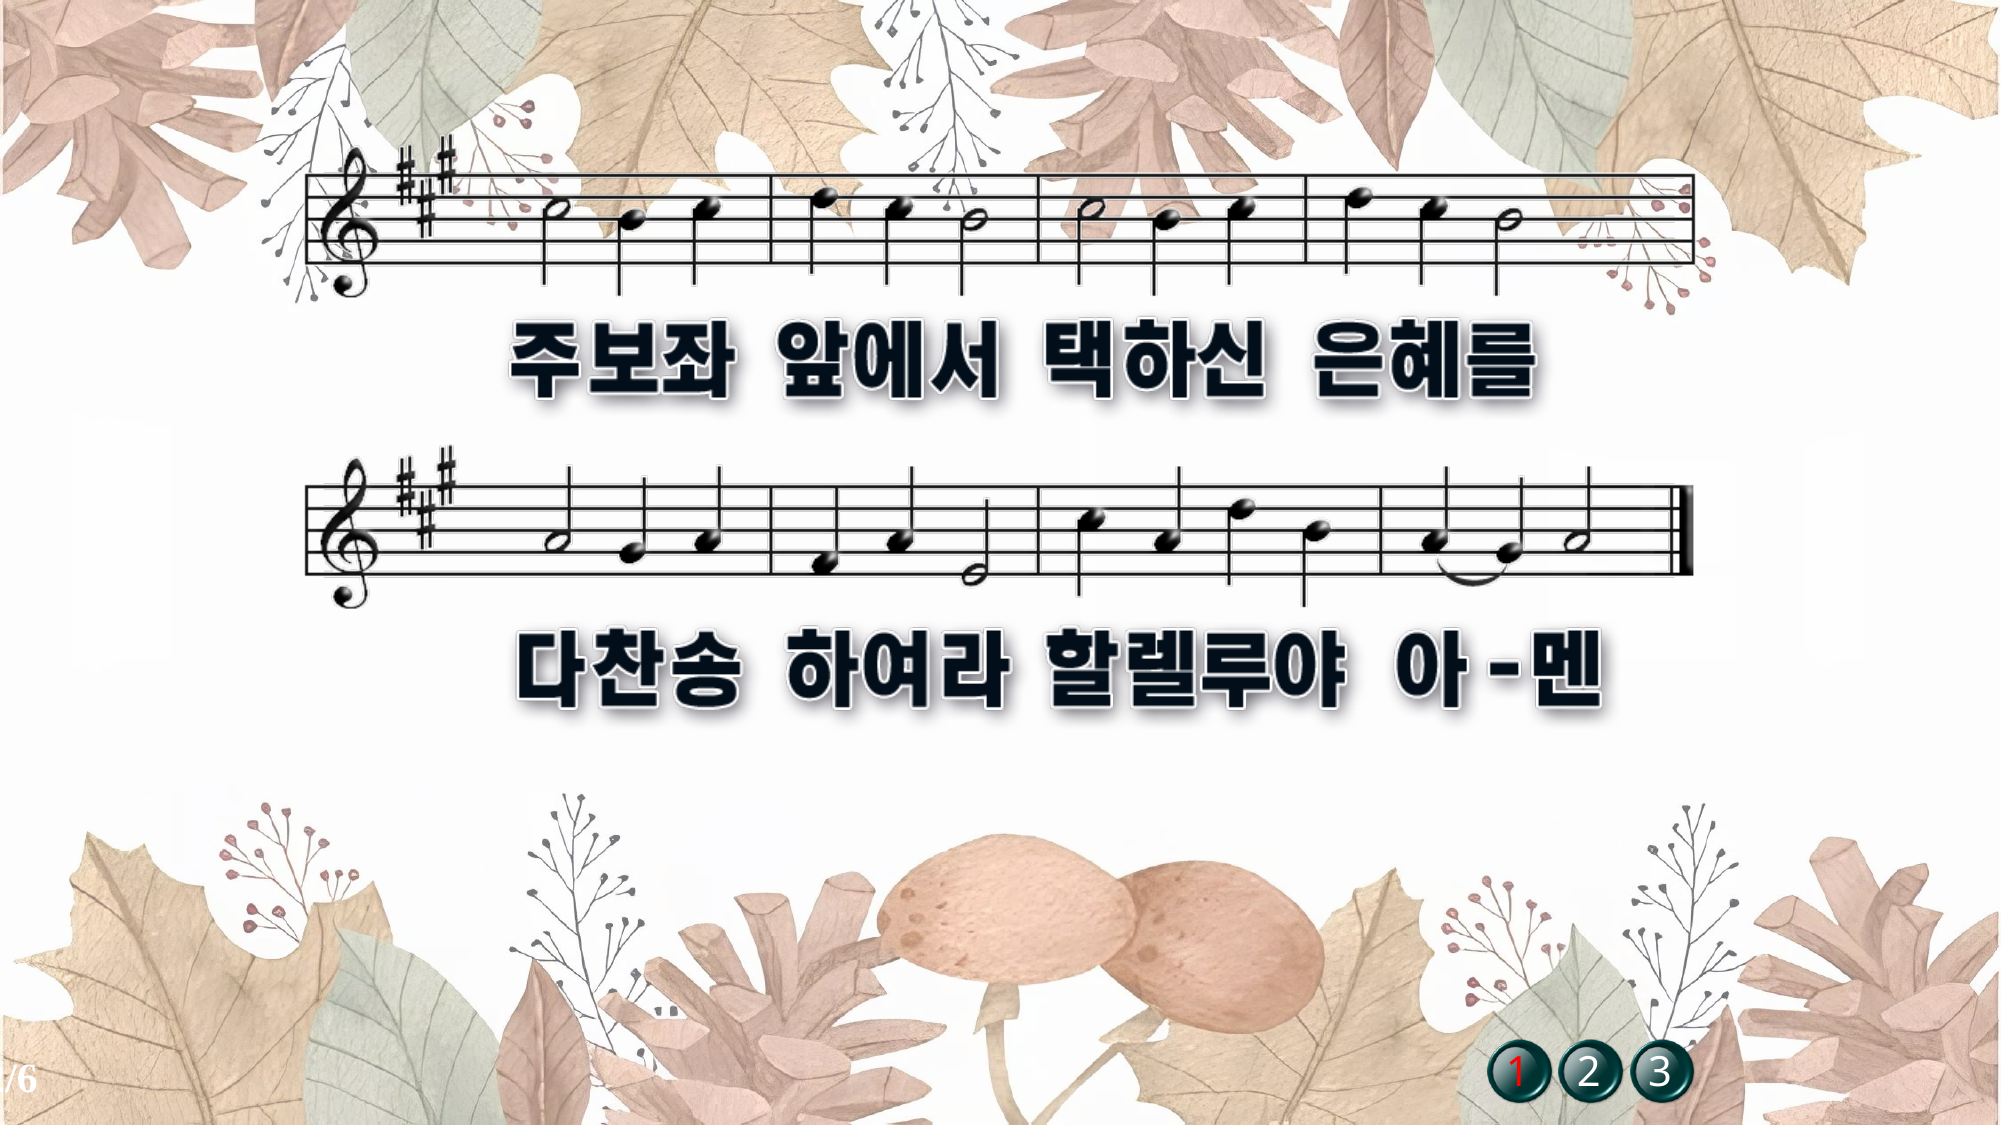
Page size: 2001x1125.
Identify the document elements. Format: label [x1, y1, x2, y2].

text_box [1555, 1035, 1626, 1106]
picture [0, 0, 2001, 1125]
text_box [1484, 1035, 1555, 1106]
text_box [1627, 1035, 1697, 1106]
